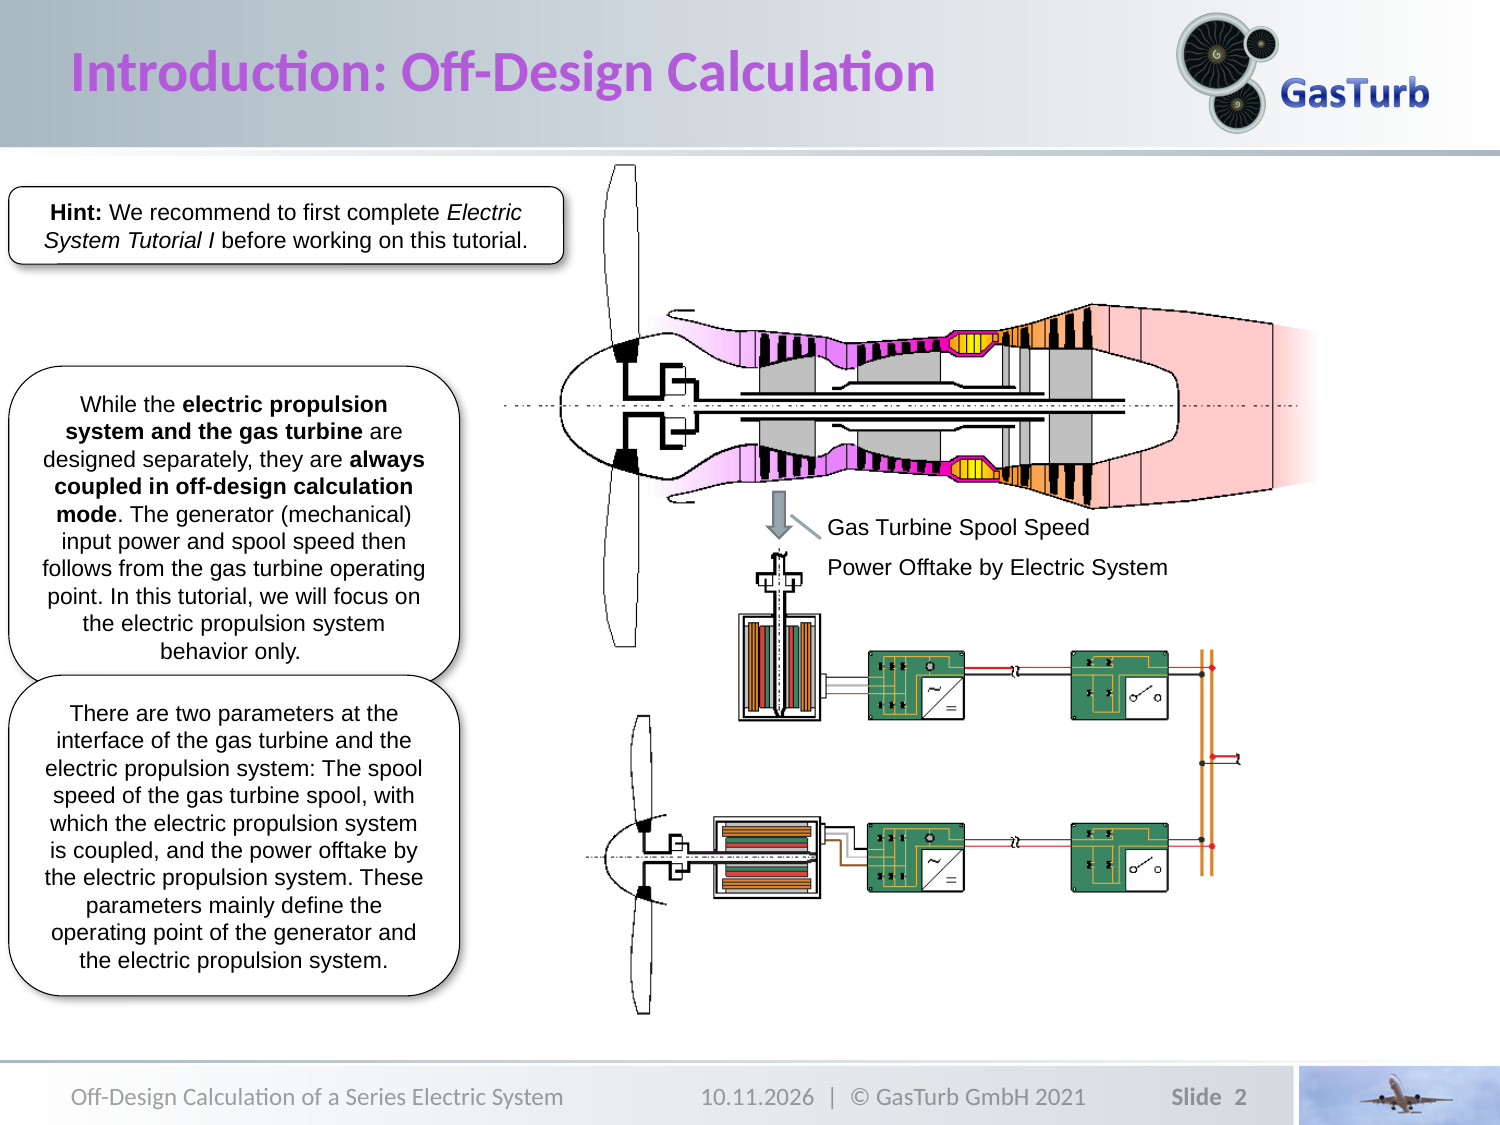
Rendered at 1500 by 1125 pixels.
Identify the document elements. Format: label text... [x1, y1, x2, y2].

title Introduction: Off-Design Calculation [70, 0, 1164, 148]
picture [0, 1060, 1500, 1125]
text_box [478, 160, 1342, 1055]
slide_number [680, 1065, 827, 1125]
slide_number 2 [1234, 1065, 1294, 1125]
text_box Hint: We recommend to first complete Electric System Tutorial I before working on this tutorial. [8, 186, 478, 265]
picture [0, 0, 1500, 156]
text_box There are two parameters at the interface of the gas turbine and the electric propulsion system: The spool speed of the gas turbine spool, with which the electric propulsion system is coupled, and the power offtake by the electric propulsion system. These parameters mainly define the operating point of the generator and the electric propulsion system. [8, 675, 460, 996]
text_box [767, 491, 1170, 589]
footer Off-Design Calculation of a Series Electric System [0, 1065, 680, 1125]
text_box While the electric propulsion system and the gas turbine are designed separately, they are always coupled in off-design calculation mode. The generator (mechanical) input power and spool speed then follows from the gas turbine operating point. In this tutorial, we will focus on the electric propulsion system behavior only. [8, 366, 460, 681]
